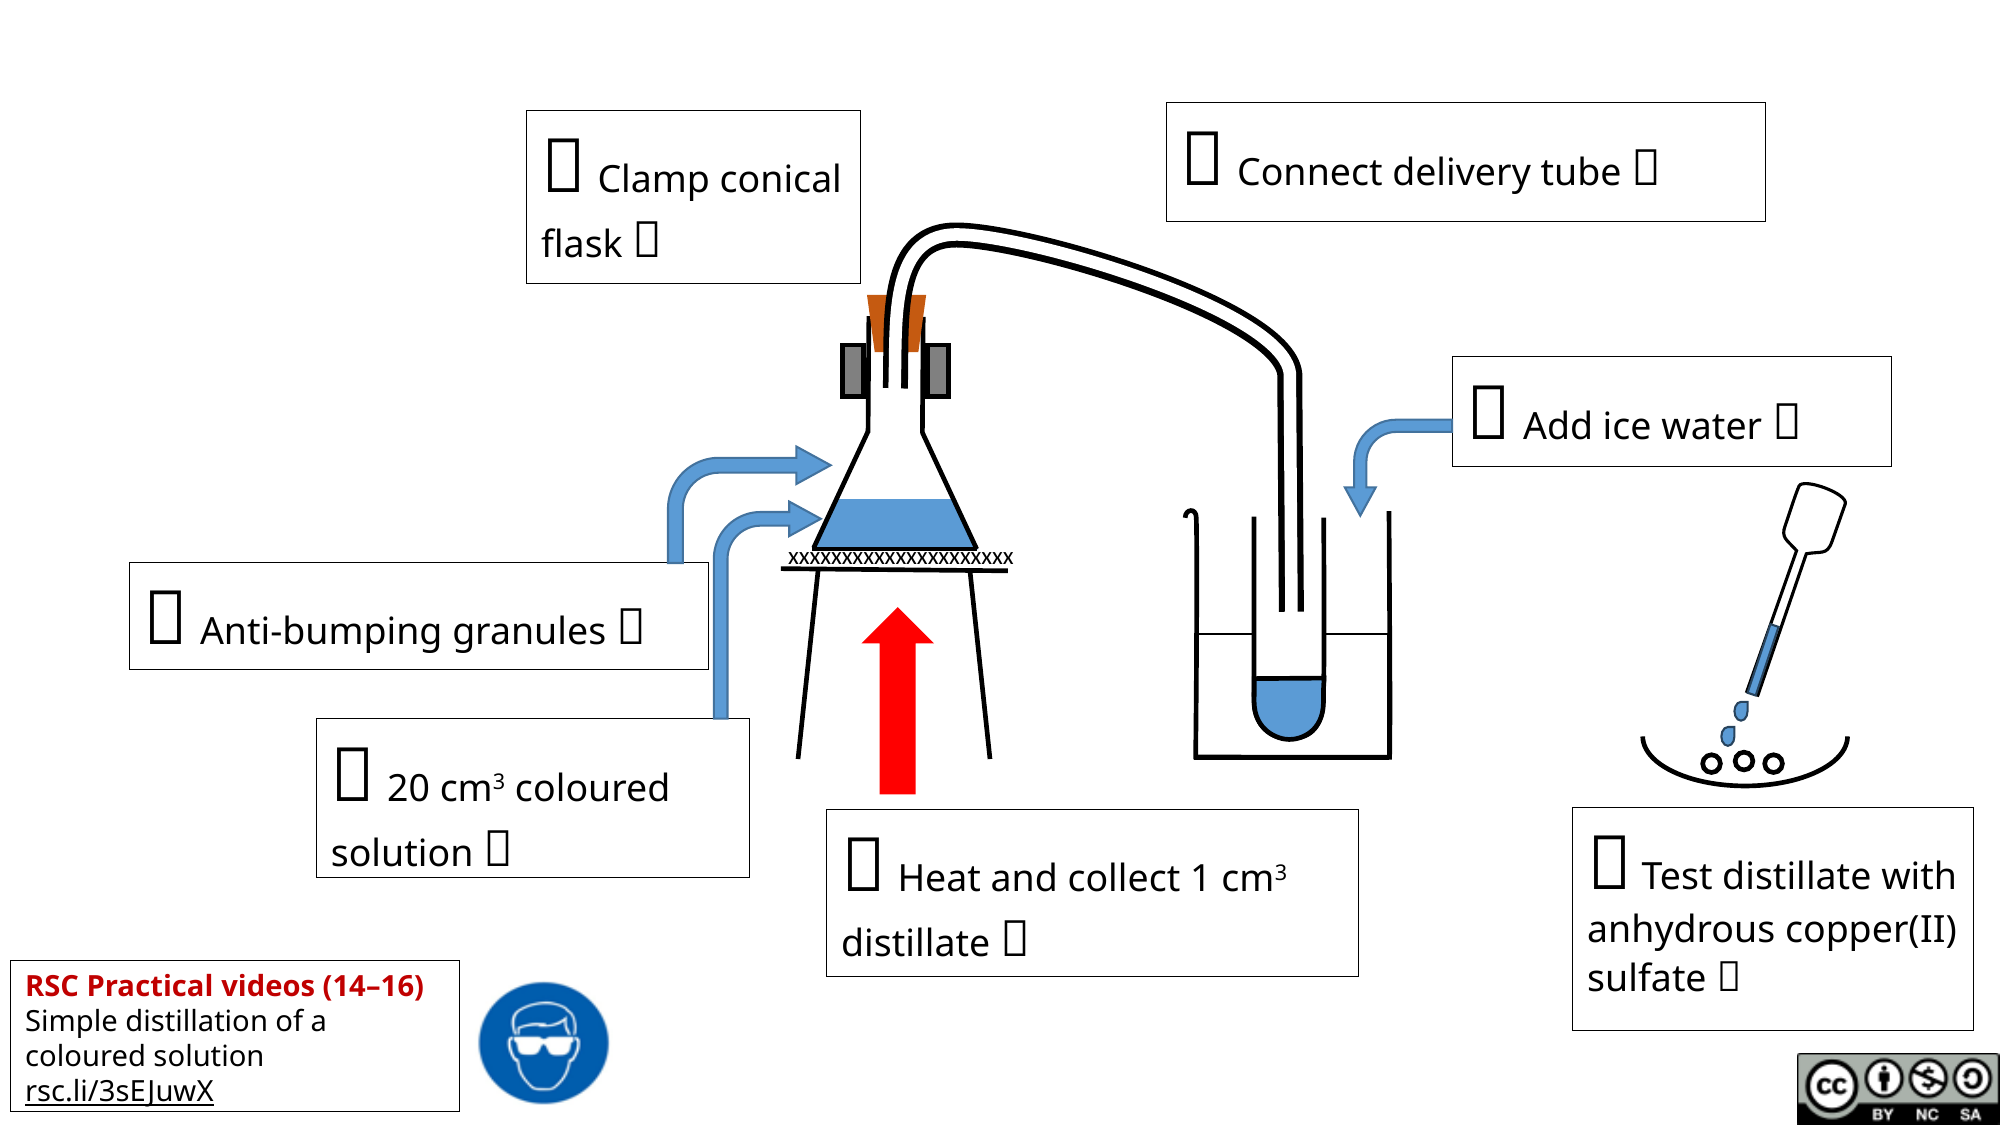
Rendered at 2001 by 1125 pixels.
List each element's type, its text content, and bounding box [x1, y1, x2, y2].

text_box  20 cm3 coloured solution  [316, 718, 750, 878]
picture [475, 979, 613, 1108]
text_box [1642, 481, 1848, 786]
text_box  Anti-bumping granules  [129, 562, 709, 670]
text_box  Connect delivery tube  [1166, 102, 1766, 222]
text_box  Test distillate with anhydrous copper(II) sulfate  [1572, 807, 1974, 1031]
text_box  Clamp conical flask  [526, 110, 861, 284]
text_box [1254, 516, 1325, 740]
text_box [666, 444, 811, 565]
text_box [898, 233, 1292, 554]
picture [1797, 1053, 2000, 1125]
text_box [1343, 418, 1454, 510]
text_box  Heat and collect 1 cm3 distillate  [826, 809, 1359, 977]
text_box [780, 568, 1008, 759]
text_box RSC Practical videos (14–16) Simple distillation of a coloured solution rsc.li/3sEJuwX [10, 960, 460, 1112]
text_box [879, 759, 916, 795]
text_box  Add ice water  [1452, 356, 1892, 467]
text_box [712, 499, 811, 720]
text_box xxxxxxxxxxxxxxxxxxxxx [773, 532, 1037, 577]
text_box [811, 295, 977, 550]
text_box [1185, 510, 1390, 760]
